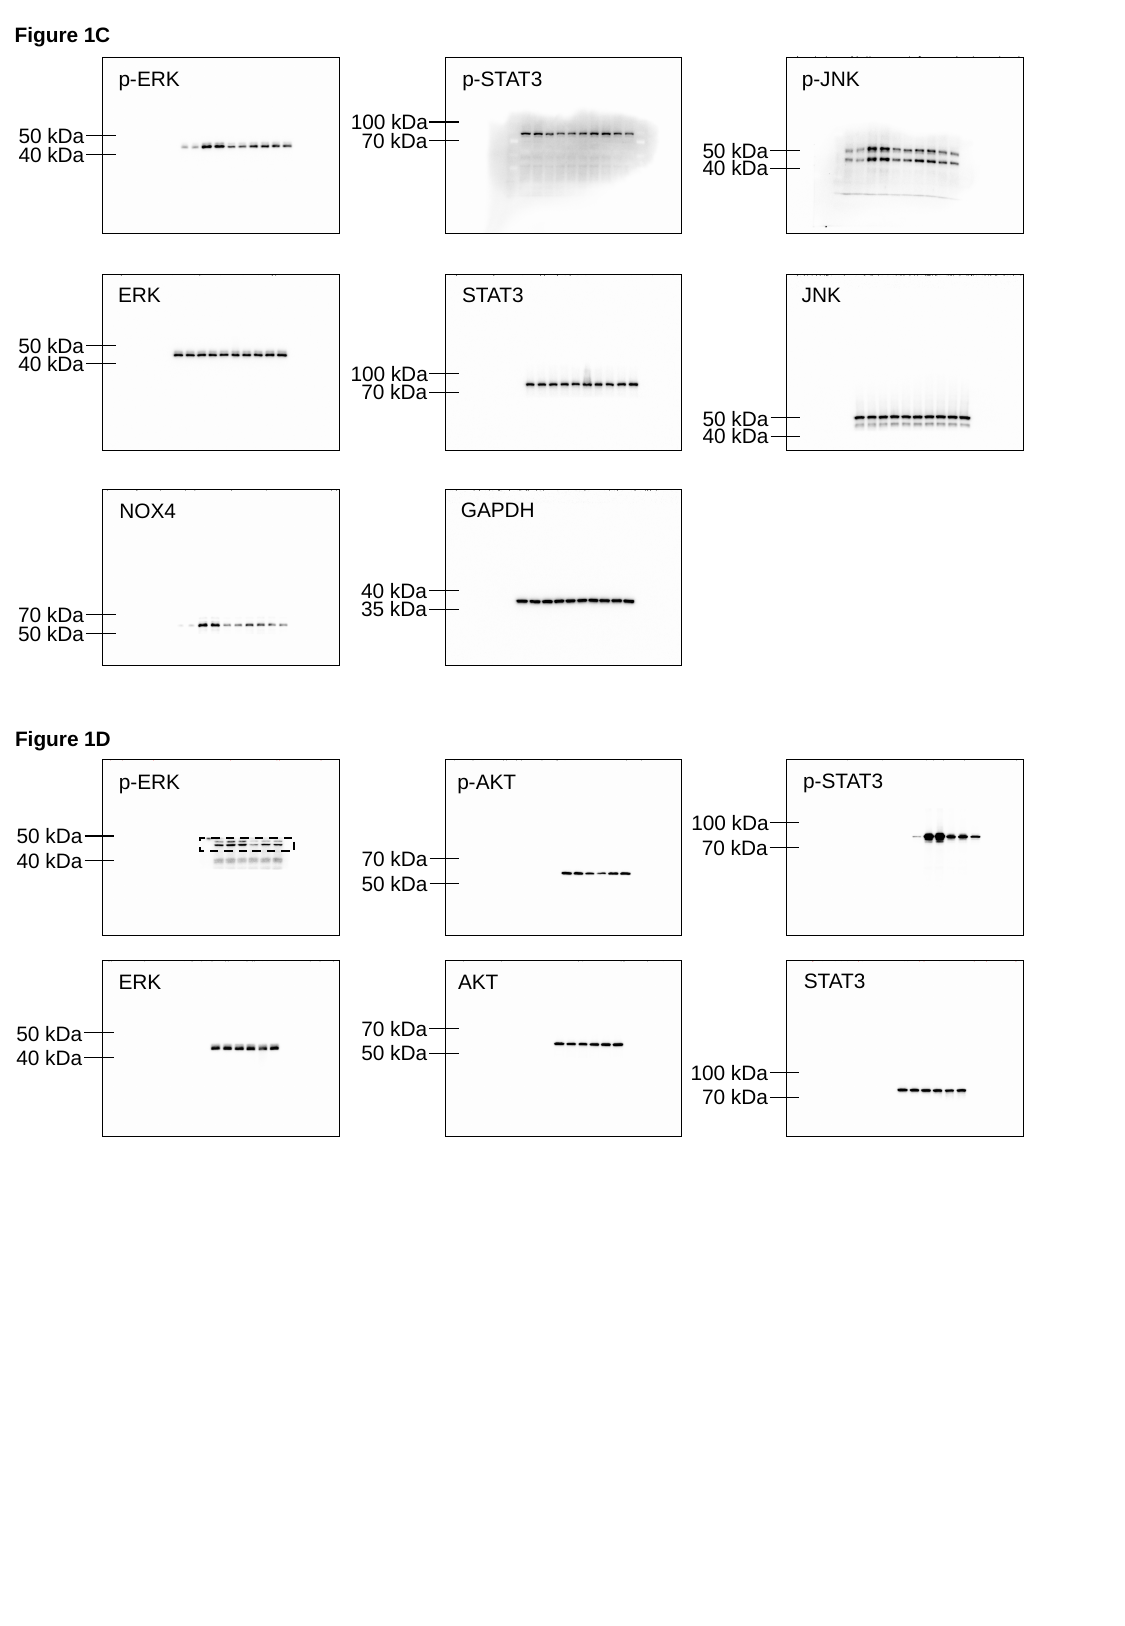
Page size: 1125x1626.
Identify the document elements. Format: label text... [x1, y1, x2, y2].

picture [102, 274, 340, 451]
picture [445, 489, 682, 666]
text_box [345, 570, 459, 629]
text_box Figure 1C [0, 13, 295, 55]
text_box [335, 353, 459, 413]
picture [102, 56, 340, 234]
picture [786, 274, 1023, 451]
picture [102, 489, 340, 666]
picture [445, 56, 682, 234]
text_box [2, 324, 116, 384]
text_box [2, 594, 116, 654]
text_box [0, 717, 1023, 1137]
picture [786, 56, 1024, 234]
picture [445, 274, 682, 451]
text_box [687, 130, 800, 188]
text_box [3, 115, 116, 175]
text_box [335, 101, 459, 161]
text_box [687, 397, 801, 457]
